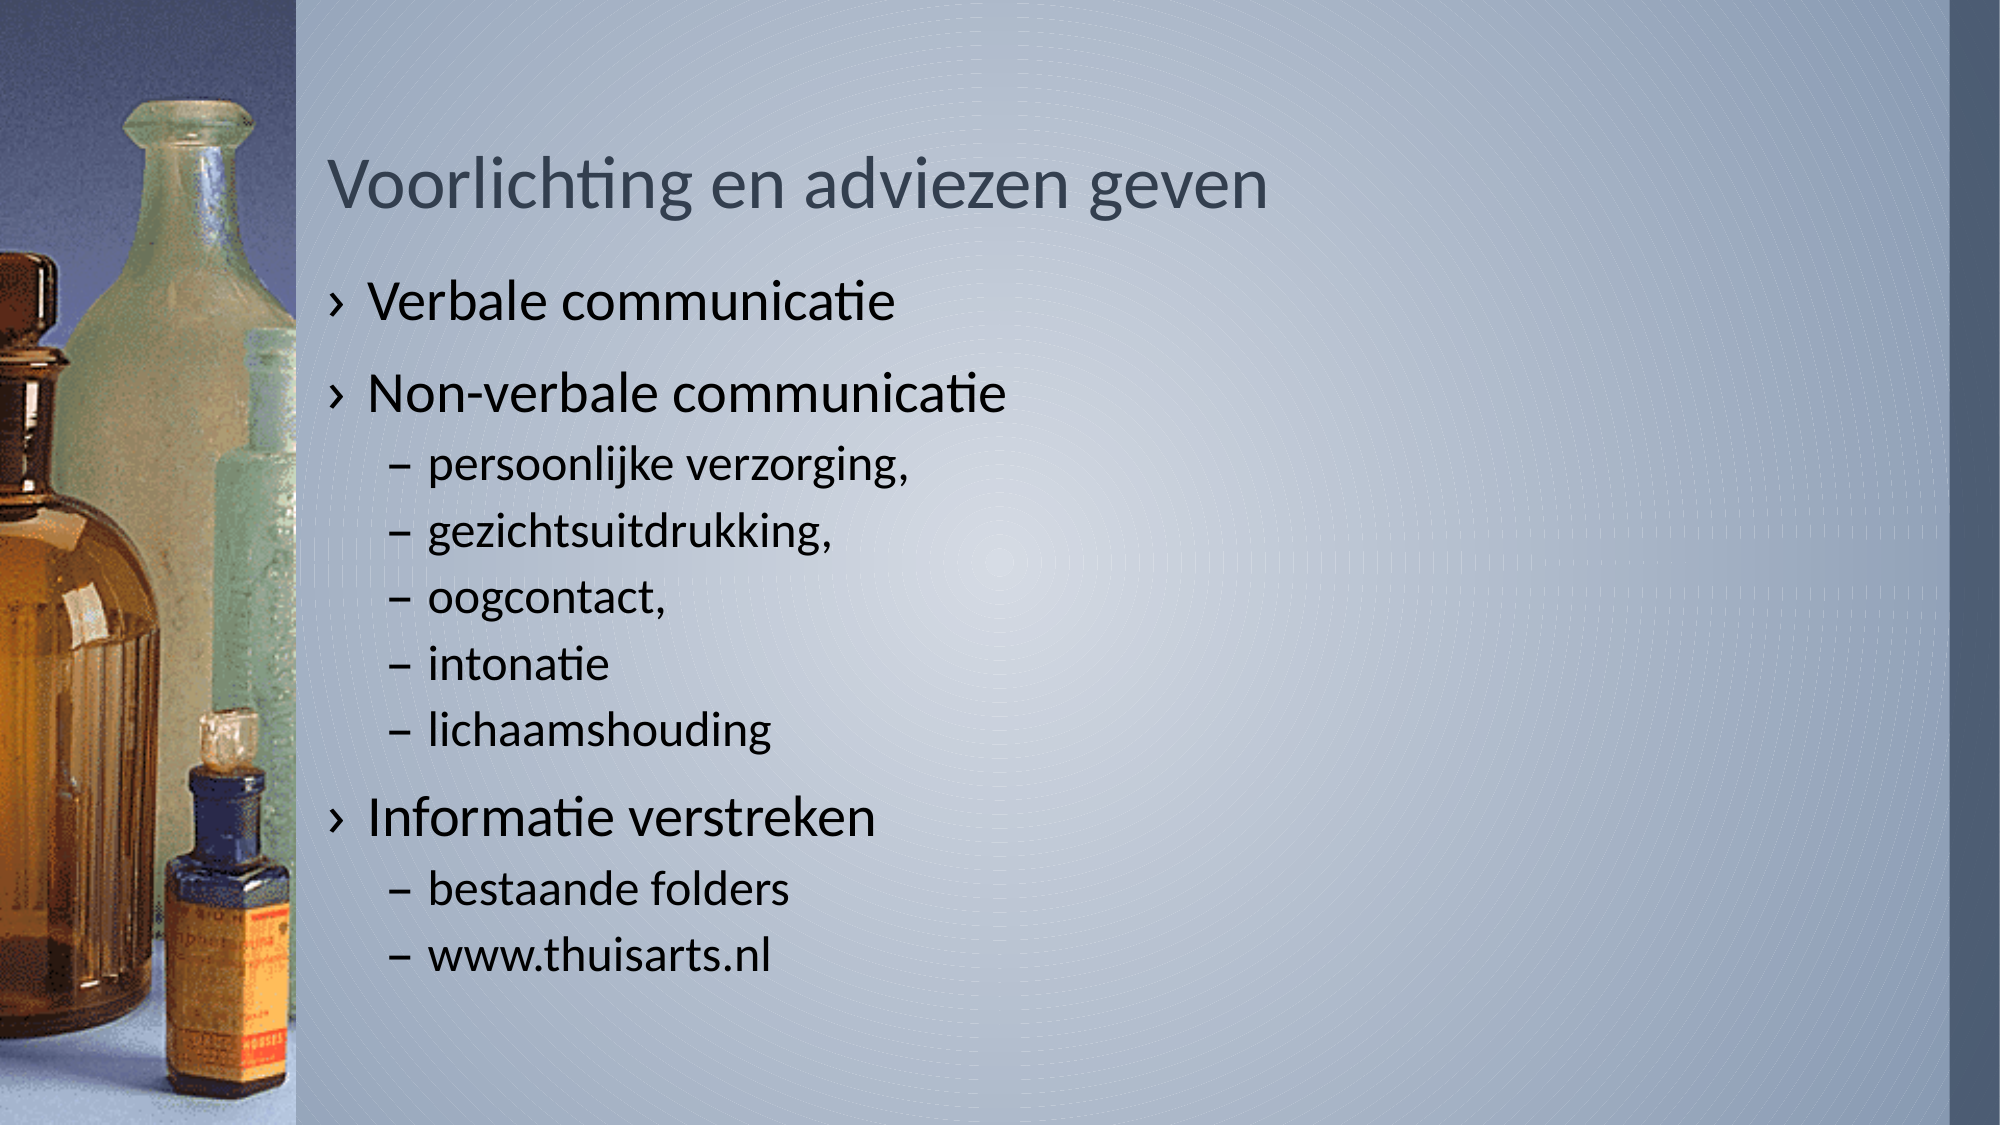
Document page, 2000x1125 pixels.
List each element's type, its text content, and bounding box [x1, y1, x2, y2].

list Verbale communicatie Non-verbale communicatie persoonlijke verzorging, gezichtsuitdrukking, oogcontact, intonatie lichaamshouding Informatie verstreken bestaande folders www.thuisarts.nl [312, 262, 1867, 1013]
title Voorlichting en adviezen geven [312, 29, 1867, 233]
picture [0, 0, 296, 1125]
